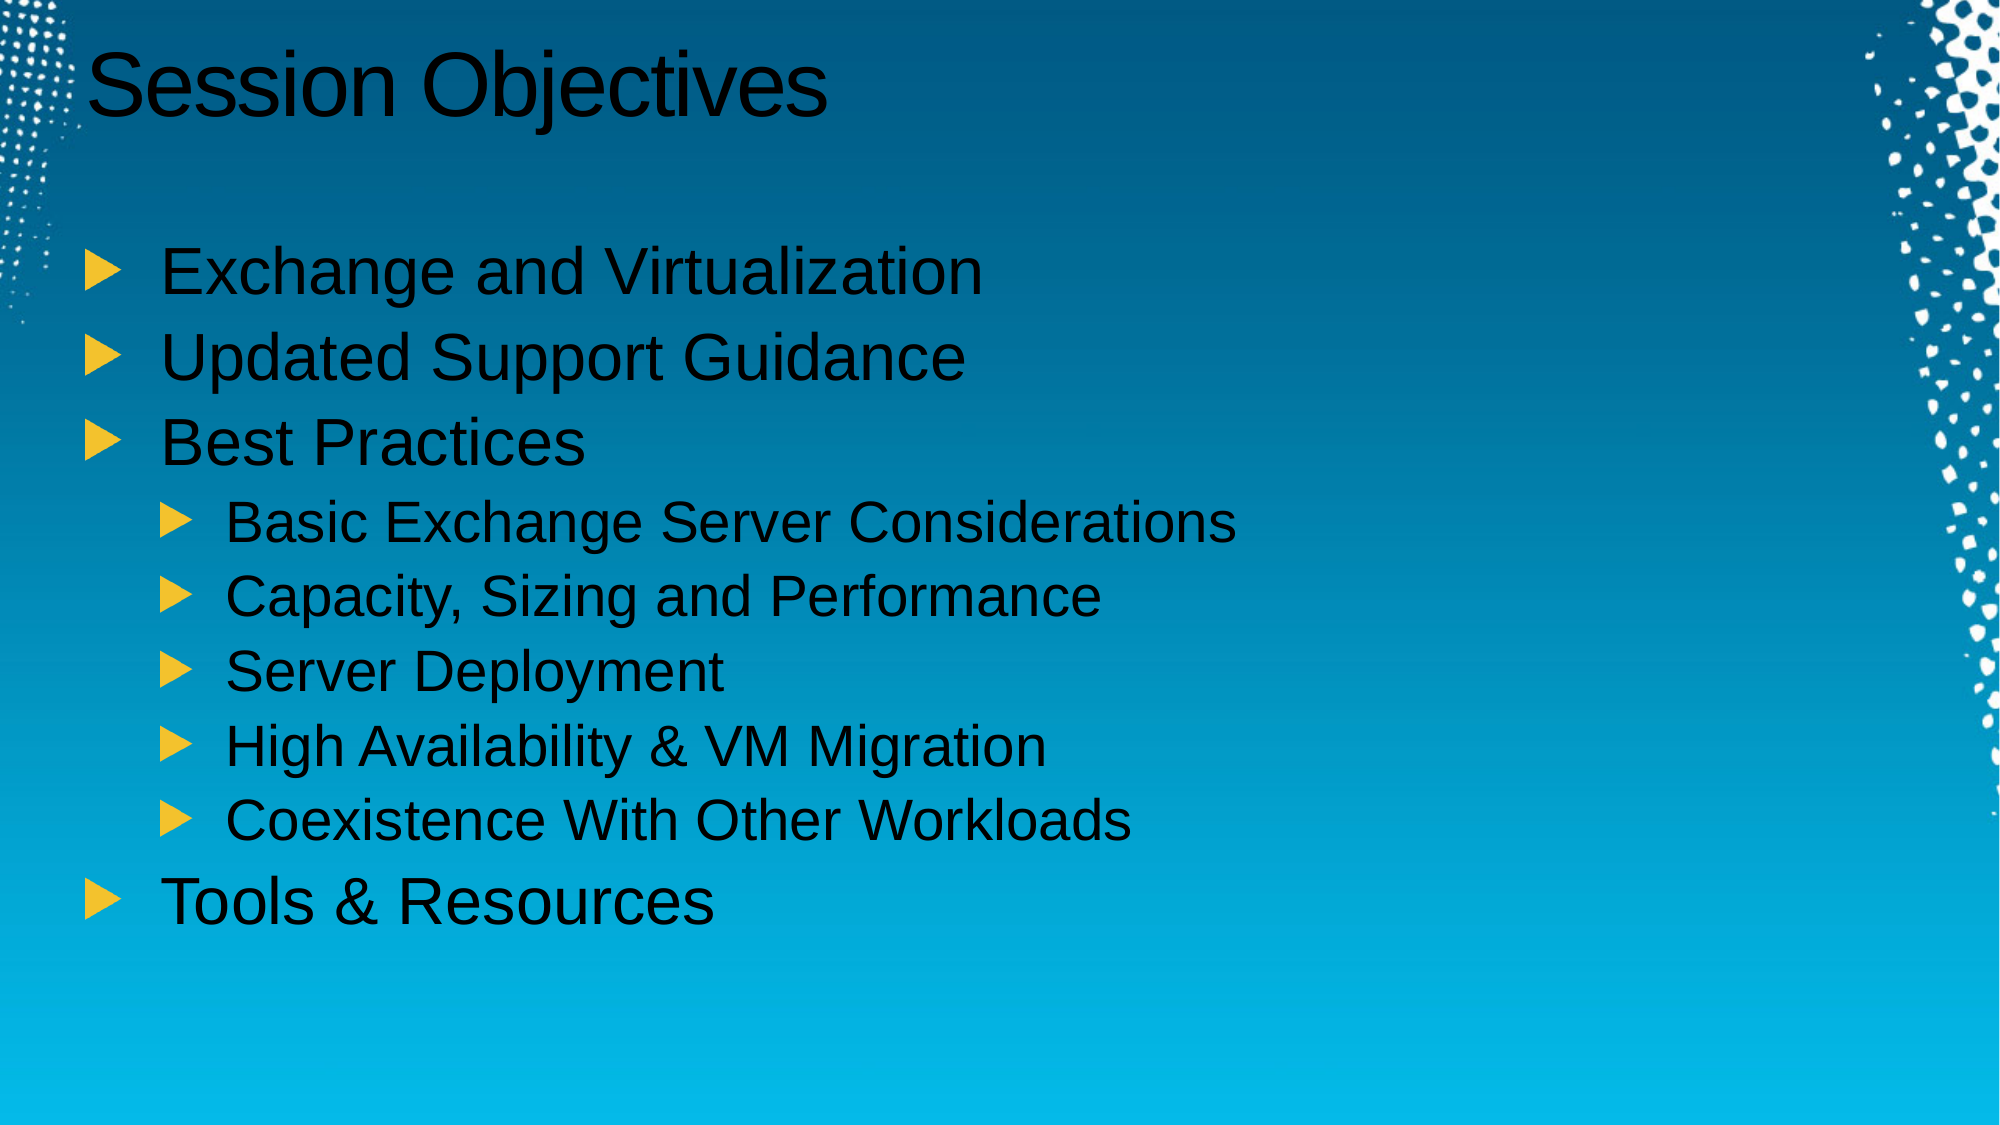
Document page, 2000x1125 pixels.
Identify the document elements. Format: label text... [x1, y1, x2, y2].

picture [1963, 278, 1976, 291]
picture [286, 890, 312, 923]
picture [600, 661, 604, 690]
picture [1094, 799, 1098, 839]
picture [1988, 547, 2000, 561]
picture [404, 879, 439, 923]
picture [336, 810, 358, 839]
picture [616, 889, 642, 923]
picture [161, 503, 190, 536]
picture [28, 42, 36, 53]
picture [1942, 465, 1958, 483]
picture [580, 890, 584, 923]
picture [197, 889, 226, 923]
picture [875, 736, 896, 777]
picture [271, 586, 298, 615]
picture [652, 728, 686, 765]
picture [1031, 736, 1042, 765]
picture [1963, 335, 1972, 344]
picture [813, 727, 850, 765]
picture [1024, 586, 1035, 615]
picture [43, 42, 49, 53]
picture [45, 16, 55, 24]
picture [493, 661, 498, 702]
picture [1929, 27, 1945, 45]
picture [271, 810, 296, 839]
picture [520, 889, 549, 923]
picture [468, 810, 479, 839]
picture [775, 577, 803, 615]
picture [1991, 637, 2000, 652]
picture [880, 586, 905, 615]
picture [16, 143, 21, 151]
picture [707, 727, 740, 765]
picture [793, 810, 818, 839]
picture [652, 799, 656, 839]
picture [743, 575, 747, 615]
picture [704, 586, 715, 615]
picture [86, 250, 119, 289]
picture [229, 801, 262, 839]
picture [1973, 368, 1982, 380]
picture [1972, 312, 1985, 322]
picture [949, 810, 953, 839]
picture [429, 736, 456, 765]
picture [1925, 87, 1941, 99]
picture [1935, 379, 1948, 391]
picture [457, 810, 461, 839]
picture [567, 661, 592, 702]
picture [1010, 810, 1035, 839]
picture [1992, 438, 2000, 448]
picture [596, 890, 600, 923]
picture [518, 810, 543, 839]
picture [1914, 274, 1920, 291]
picture [1941, 324, 1952, 332]
picture [1970, 426, 1980, 436]
picture [1953, 301, 1962, 312]
picture [906, 736, 910, 765]
picture [1919, 367, 1930, 378]
picture [1958, 445, 1968, 460]
picture [235, 889, 264, 923]
picture [56, 47, 64, 55]
picture [286, 736, 307, 777]
picture [0, 24, 9, 33]
picture [827, 810, 831, 839]
picture [1898, 188, 1912, 198]
picture [1889, 152, 1901, 166]
picture [1920, 257, 1932, 264]
picture [485, 577, 515, 615]
picture [1013, 586, 1017, 615]
picture [409, 580, 421, 615]
picture [41, 59, 48, 67]
picture [1935, 177, 1945, 189]
picture [1075, 810, 1089, 839]
picture [724, 586, 738, 615]
picture [647, 661, 672, 690]
picture [268, 661, 293, 690]
picture [628, 661, 639, 690]
picture [1990, 492, 2000, 505]
picture [1914, 164, 1923, 177]
list Exchange and Virtualization Updated Support Guidance Best Practices Basic Exchange Server Considerations Capacity, Sizing and Performance Server Deployment High Availability & VM Migration Coexistence With Other Workloads Tools & Resources [85, 237, 1914, 562]
picture [161, 727, 190, 760]
picture [969, 799, 990, 839]
picture [1968, 481, 1978, 492]
picture [6, 97, 12, 105]
picture [30, 14, 40, 23]
picture [537, 661, 562, 690]
picture [18, 13, 26, 19]
picture [811, 586, 836, 615]
picture [34, 101, 43, 111]
picture [659, 586, 686, 615]
picture [86, 335, 119, 374]
picture [26, 57, 34, 68]
picture [1926, 344, 1939, 358]
picture [1950, 359, 1960, 366]
picture [86, 879, 119, 918]
picture [231, 727, 261, 765]
picture [1955, 246, 1965, 256]
picture [1974, 683, 1985, 694]
picture [1045, 586, 1067, 615]
picture [424, 810, 449, 839]
picture [579, 586, 583, 615]
picture [54, 76, 60, 83]
picture [932, 586, 936, 615]
picture [13, 41, 25, 49]
picture [318, 661, 343, 690]
picture [1074, 586, 1099, 615]
picture [489, 810, 511, 839]
picture [605, 736, 630, 777]
picture [42, 31, 53, 39]
picture [955, 730, 967, 765]
picture [38, 74, 47, 80]
picture [686, 890, 712, 923]
picture [916, 810, 941, 839]
picture [1107, 810, 1129, 839]
picture [17, 129, 23, 136]
picture [33, 88, 42, 97]
picture [336, 586, 363, 615]
picture [305, 586, 310, 627]
picture [1952, 502, 1967, 516]
picture [1983, 404, 1992, 414]
picture [845, 586, 849, 615]
picture [58, 32, 66, 41]
picture [1982, 714, 1993, 729]
picture [1993, 321, 2000, 339]
picture [378, 810, 400, 839]
picture [873, 736, 886, 765]
picture [3, 10, 11, 18]
picture [1969, 625, 1985, 642]
picture [589, 730, 601, 765]
picture [161, 577, 190, 611]
picture [860, 801, 911, 839]
picture [18, 0, 29, 6]
picture [368, 586, 390, 615]
picture [1945, 213, 1955, 220]
picture [980, 586, 1007, 615]
picture [612, 586, 633, 627]
picture [663, 810, 674, 839]
picture [1042, 810, 1069, 839]
picture [1963, 535, 1977, 550]
picture [1995, 582, 2000, 595]
picture [9, 84, 15, 91]
picture [529, 736, 545, 765]
picture [986, 736, 1011, 765]
picture [406, 804, 418, 839]
picture [501, 661, 517, 690]
picture [1984, 349, 1992, 357]
picture [229, 577, 263, 615]
picture [1988, 691, 2000, 709]
picture [47, 0, 57, 10]
picture [360, 727, 395, 765]
picture [1957, 187, 1971, 200]
picture [681, 661, 685, 690]
picture [521, 725, 526, 765]
picture [10, 69, 17, 78]
picture [1981, 604, 2000, 620]
picture [1994, 382, 2000, 391]
picture [1948, 413, 1958, 424]
picture [449, 889, 478, 923]
picture [16, 22, 23, 34]
picture [284, 736, 297, 765]
picture [304, 810, 329, 839]
picture [559, 890, 575, 923]
picture [161, 652, 190, 686]
picture [1946, 525, 1956, 533]
picture [31, 131, 37, 138]
picture [425, 586, 450, 627]
picture [486, 890, 512, 923]
picture [1963, 589, 1976, 607]
picture [163, 879, 198, 923]
picture [419, 652, 451, 690]
picture [1892, 212, 1902, 216]
picture [1020, 736, 1024, 765]
picture [33, 116, 40, 124]
picture [0, 40, 9, 45]
picture [743, 804, 755, 839]
picture [692, 661, 703, 690]
picture [487, 736, 514, 765]
picture [1935, 0, 2000, 306]
picture [1991, 747, 2000, 765]
picture [762, 799, 766, 839]
picture [649, 889, 678, 923]
picture [1911, 223, 1918, 230]
picture [349, 661, 374, 690]
picture [29, 27, 38, 38]
picture [313, 586, 329, 615]
picture [24, 72, 32, 79]
picture [1925, 141, 1935, 155]
picture [693, 586, 697, 615]
picture [1915, 109, 1924, 119]
picture [382, 661, 386, 690]
picture [1938, 122, 1950, 133]
picture [942, 586, 954, 615]
picture [86, 420, 119, 459]
title Session Objectives [85, 37, 1914, 138]
picture [633, 804, 645, 839]
picture [665, 727, 677, 741]
picture [699, 801, 736, 839]
picture [1980, 460, 1987, 469]
picture [338, 879, 376, 923]
picture [610, 661, 622, 690]
picture [0, 155, 5, 163]
picture [329, 736, 340, 765]
picture [459, 661, 484, 690]
picture [773, 810, 784, 839]
picture [925, 736, 952, 765]
picture [913, 586, 917, 615]
picture [1955, 557, 1965, 573]
picture [161, 801, 190, 835]
picture [1930, 291, 1941, 297]
picture [1979, 657, 1995, 676]
picture [1935, 431, 1946, 449]
picture [318, 725, 322, 765]
picture [565, 801, 616, 839]
picture [1972, 570, 1986, 583]
picture [33, 0, 42, 10]
picture [1978, 517, 1987, 527]
picture [590, 586, 601, 615]
picture [1921, 0, 1934, 8]
picture [1928, 399, 1939, 415]
picture [398, 736, 423, 765]
picture [230, 652, 260, 690]
picture [1932, 235, 1943, 241]
picture [710, 655, 722, 690]
picture [748, 727, 785, 765]
picture [610, 586, 623, 615]
picture [861, 575, 874, 615]
picture [1922, 200, 1934, 207]
picture [301, 661, 305, 690]
picture [55, 62, 62, 69]
picture [536, 586, 557, 615]
picture [1946, 155, 1961, 167]
picture [1960, 392, 1970, 403]
picture [960, 586, 971, 615]
picture [1942, 269, 1953, 276]
picture [11, 55, 21, 64]
picture [1914, 308, 1929, 326]
